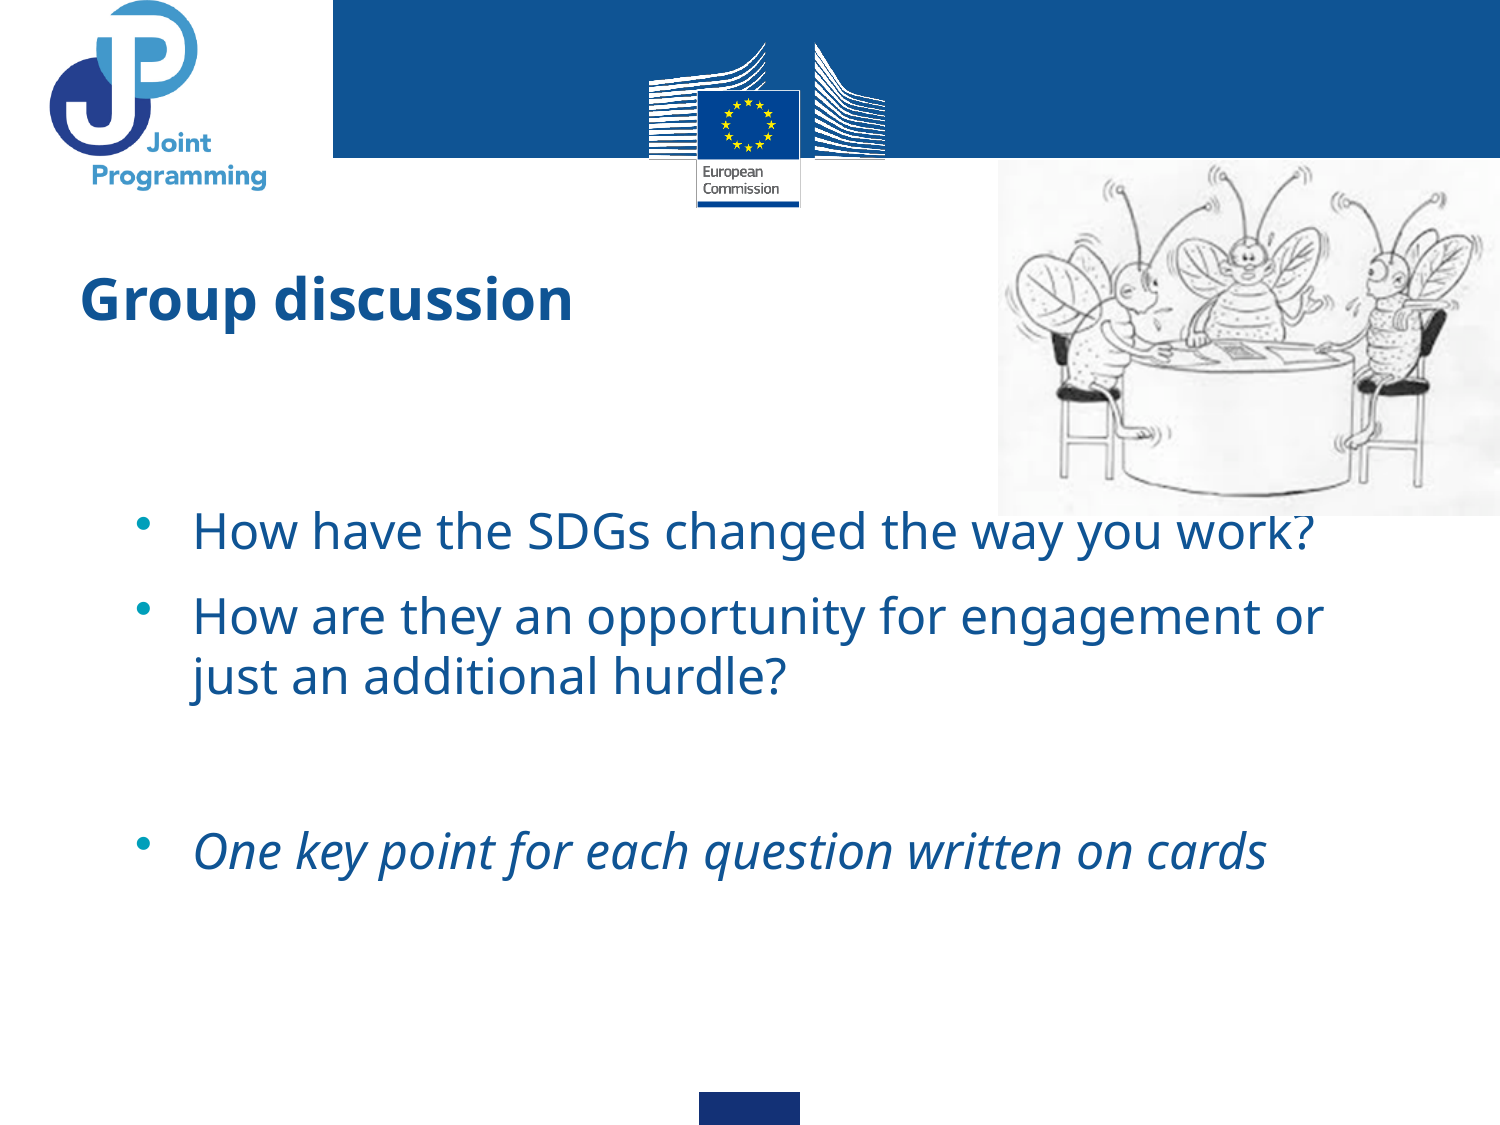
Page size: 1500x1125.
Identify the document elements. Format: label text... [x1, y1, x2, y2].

picture [998, 160, 1500, 516]
picture [0, 0, 333, 195]
title Group discussion [64, 219, 998, 374]
picture [649, 42, 885, 208]
list How have the SDGs changed the way you work? How are they an opportunity for engagement or just an additional hurdle? One key point for each question written on cards [75, 432, 1425, 1071]
